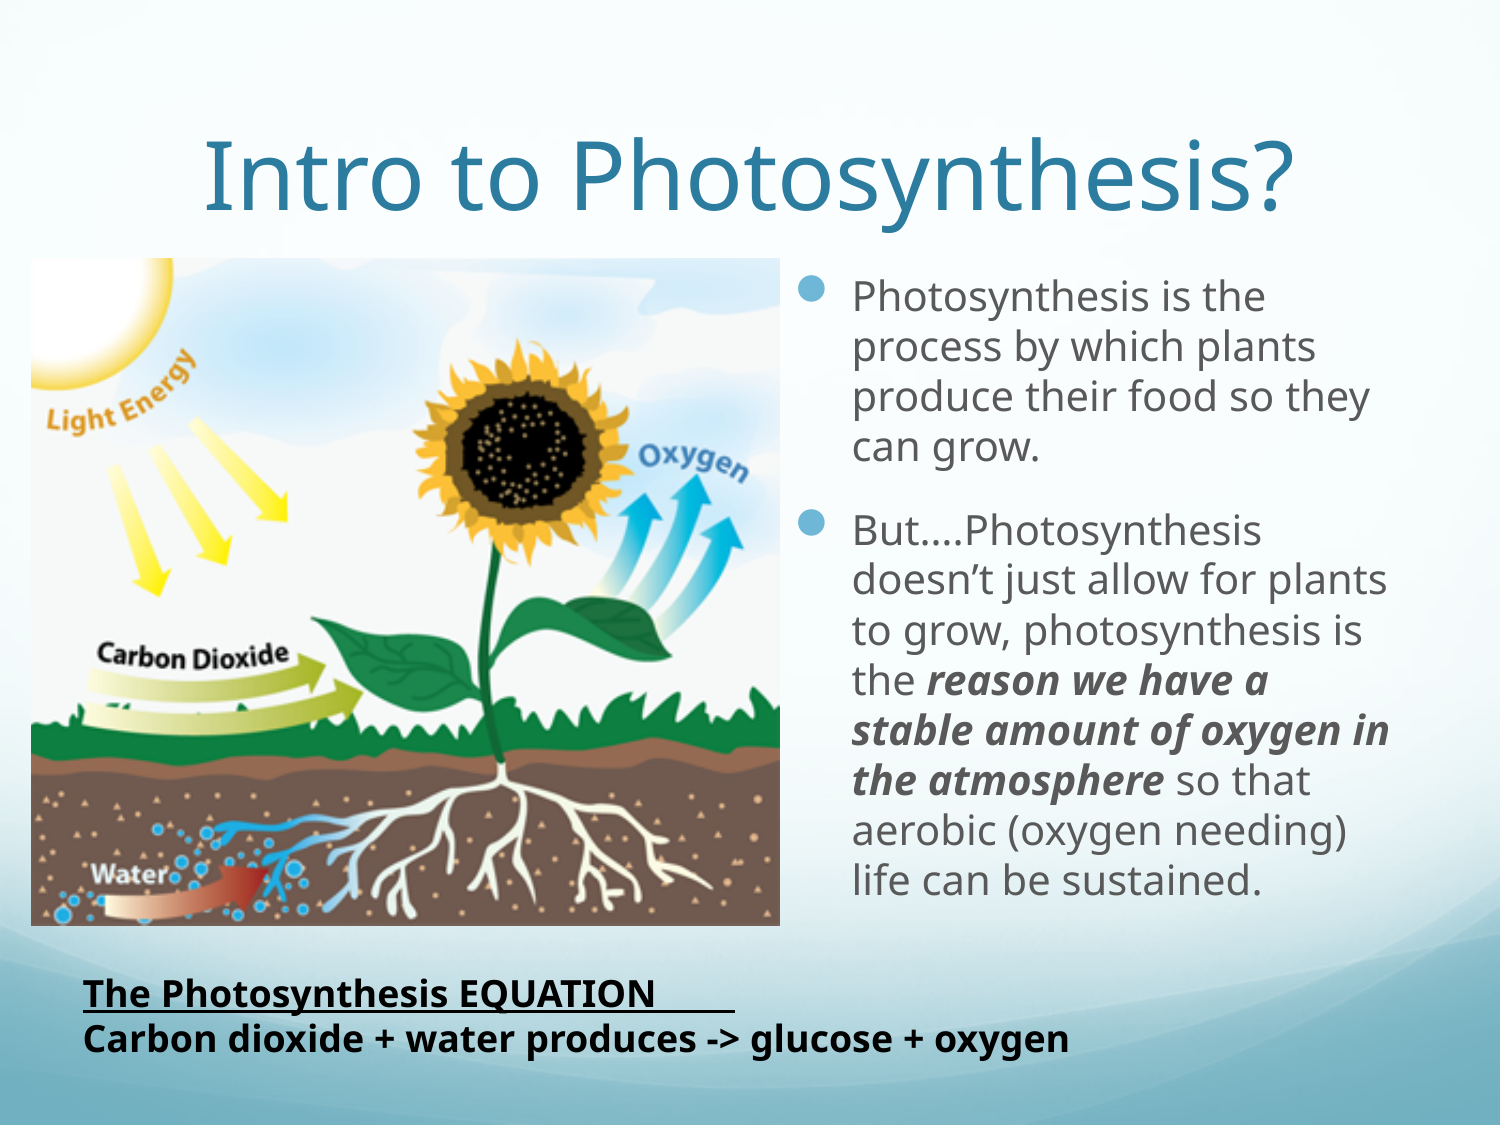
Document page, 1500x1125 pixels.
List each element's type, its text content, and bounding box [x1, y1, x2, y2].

list Photosynthesis is the process by which plants produce their food so they can grow. But….Photosynthesis doesn’t just allow for plants to grow, photosynthesis is the reason we have a stable amount of oxygen in the atmosphere so that aerobic (oxygen needing) life can be sustained. [794, 262, 1410, 962]
text_box The Photosynthesis EQUATION Carbon dioxide + water produces -> glucose + oxygen [67, 962, 1448, 1067]
title Intro to Photosynthesis? [89, 17, 1410, 238]
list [30, 168, 780, 1016]
